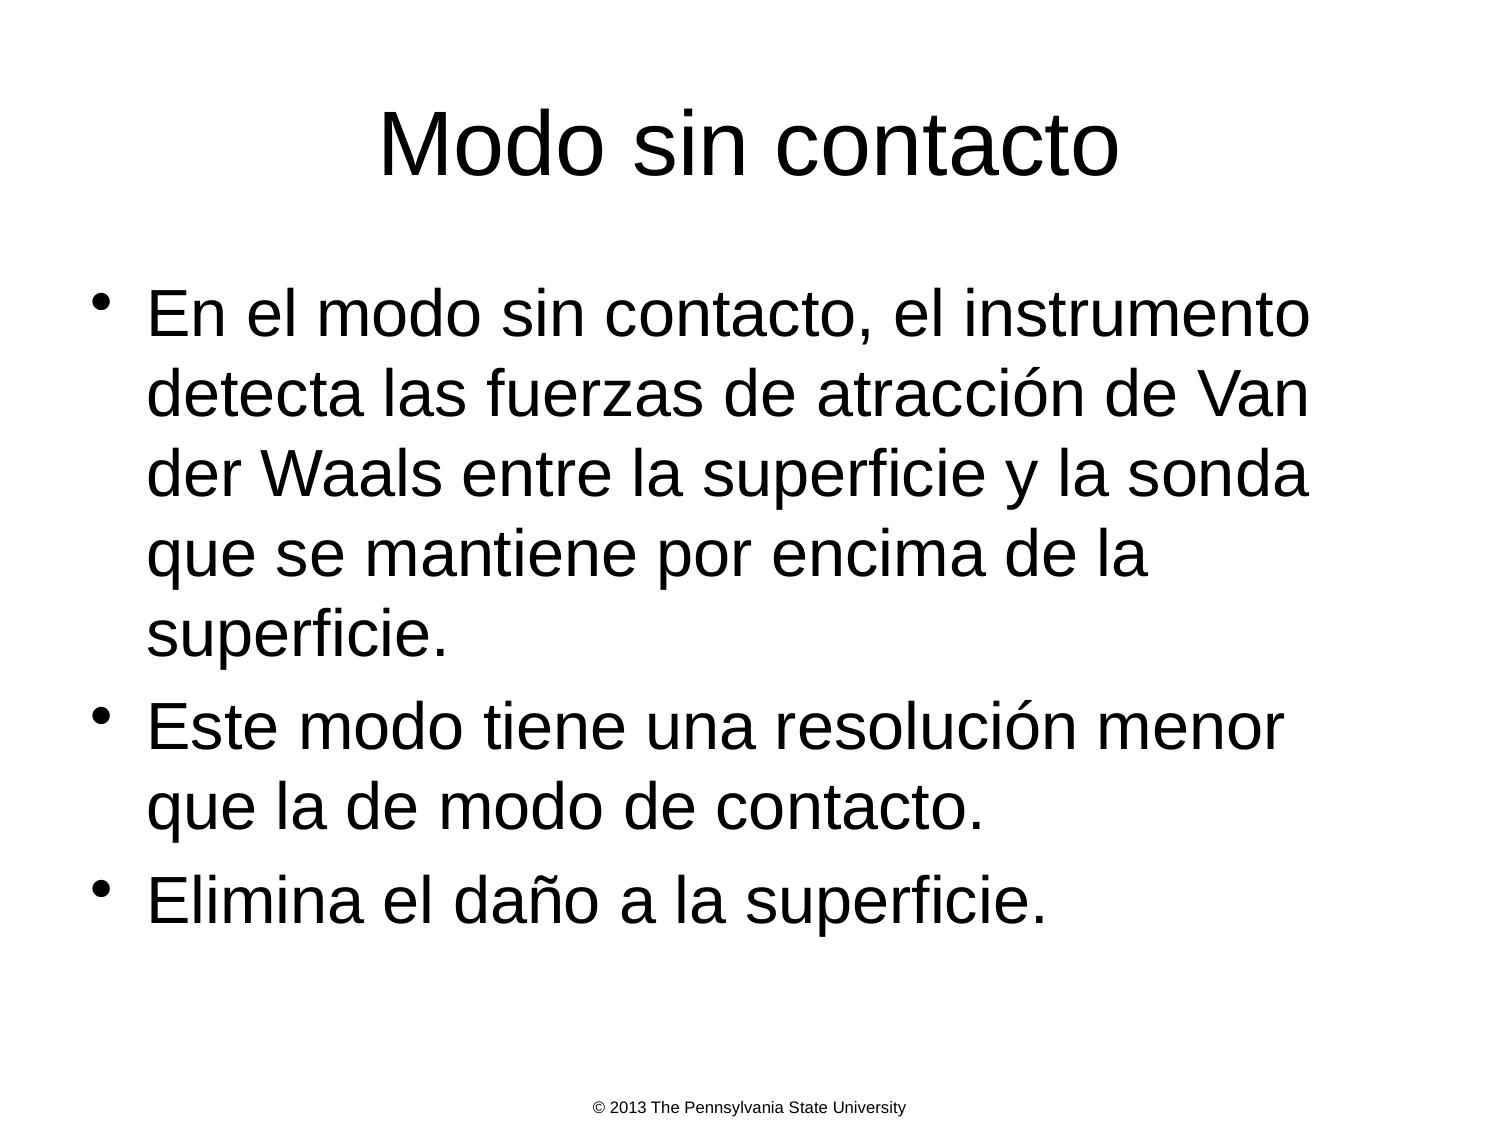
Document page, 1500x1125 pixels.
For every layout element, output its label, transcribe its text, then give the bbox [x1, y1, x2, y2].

title Modo sin contacto [74, 44, 1426, 233]
list En el modo sin contacto, el instrumento detecta las fuerzas de atracción de Van der Waals entre la superficie y la sonda que se mantiene por encima de la superficie. Este modo tiene una resolución menor que la de modo de contacto. Elimina el daño a la superficie. [74, 262, 1426, 951]
